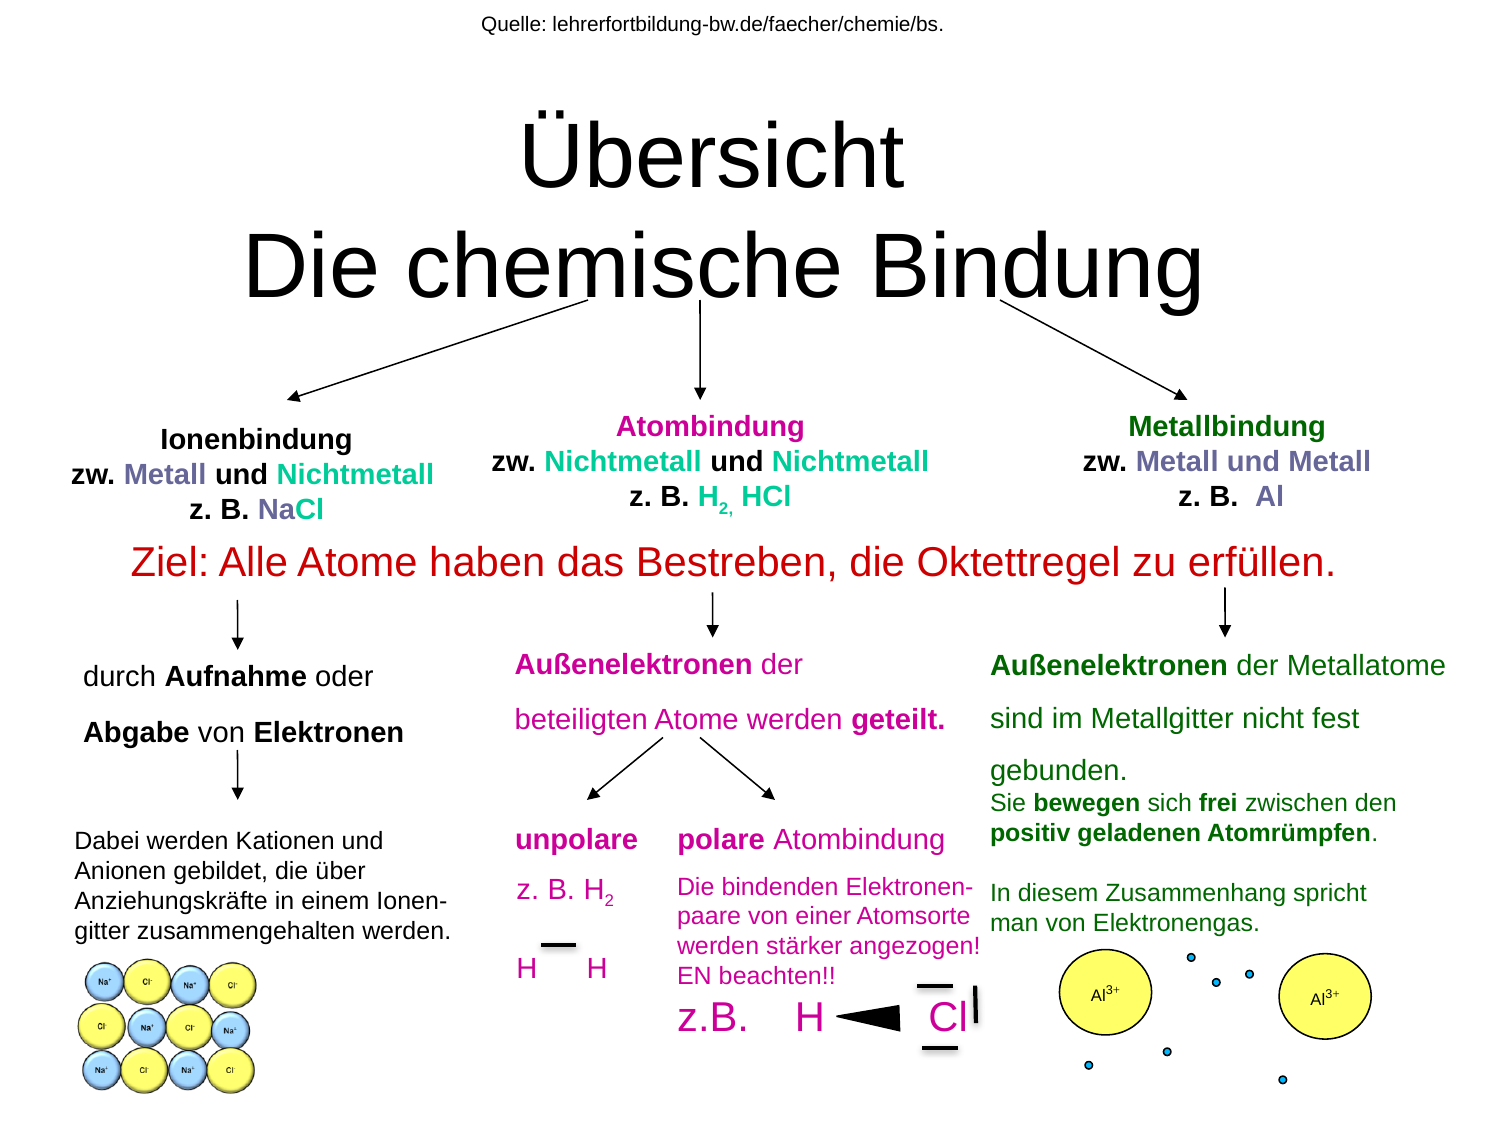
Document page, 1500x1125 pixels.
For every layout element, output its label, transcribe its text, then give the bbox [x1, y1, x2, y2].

text_box [1085, 1061, 1093, 1070]
text_box Außenelektronen der beteiligten Atome werden geteilt. [499, 637, 975, 748]
title Übersicht Die chemische Bindung [87, 88, 1363, 324]
text_box [586, 737, 664, 800]
text_box [1212, 978, 1221, 987]
text_box [694, 299, 707, 400]
text_box z. B. H2 H H [501, 862, 630, 993]
text_box [999, 299, 1188, 400]
text_box [1163, 1048, 1171, 1056]
text_box [706, 592, 719, 637]
text_box Atombindung zw. Nichtmetall und Nichtmetall z. B. H2, HCl [476, 399, 945, 527]
text_box Al3+ [1279, 953, 1372, 1040]
text_box Al3+ [1059, 949, 1152, 1035]
text_box durch Aufnahme oder Abgabe von Elektronen [68, 649, 434, 761]
picture [76, 957, 257, 1095]
text_box [1218, 587, 1232, 638]
text_box Außenelektronen der Metallatome sind im Metallgitter nicht fest gebunden. Sie bewegen sich frei zwischen den positiv geladenen Atomrümpfen. In diesem Zusammenhang spricht man von Elektronengas. [975, 621, 1470, 944]
text_box [286, 299, 589, 402]
text_box [1187, 953, 1195, 962]
text_box Die bindenden Elektronen- paare von einer Atomsorte werden stärker angezogen! EN beachten!! z.B. H Cl [662, 862, 1011, 1048]
text_box [1279, 1076, 1287, 1084]
text_box [699, 737, 775, 800]
text_box [231, 749, 244, 800]
text_box Ionenbindung zw. Metall und Nichtmetall z. B. NaCl [55, 412, 458, 533]
text_box Dabei werden Kationen und Anionen gebildet, die über Anziehungskräfte in einem Ionen- gitter zusammengehalten werden. [62, 819, 500, 951]
text_box [1245, 970, 1254, 978]
text_box Ziel: Alle Atome haben das Bestreben, die Oktettregel zu erfüllen. [115, 527, 1353, 593]
text_box unpolare [500, 812, 661, 863]
text_box polare Atombindung [662, 812, 961, 862]
text_box Metallbindung zw. Metall und Metall z. B. Al [1042, 399, 1412, 556]
text_box Quelle: lehrerfortbildung-bw.de/faecher/chemie/bs. [466, 3, 1217, 43]
text_box [231, 599, 244, 650]
text_box [836, 1005, 900, 1031]
